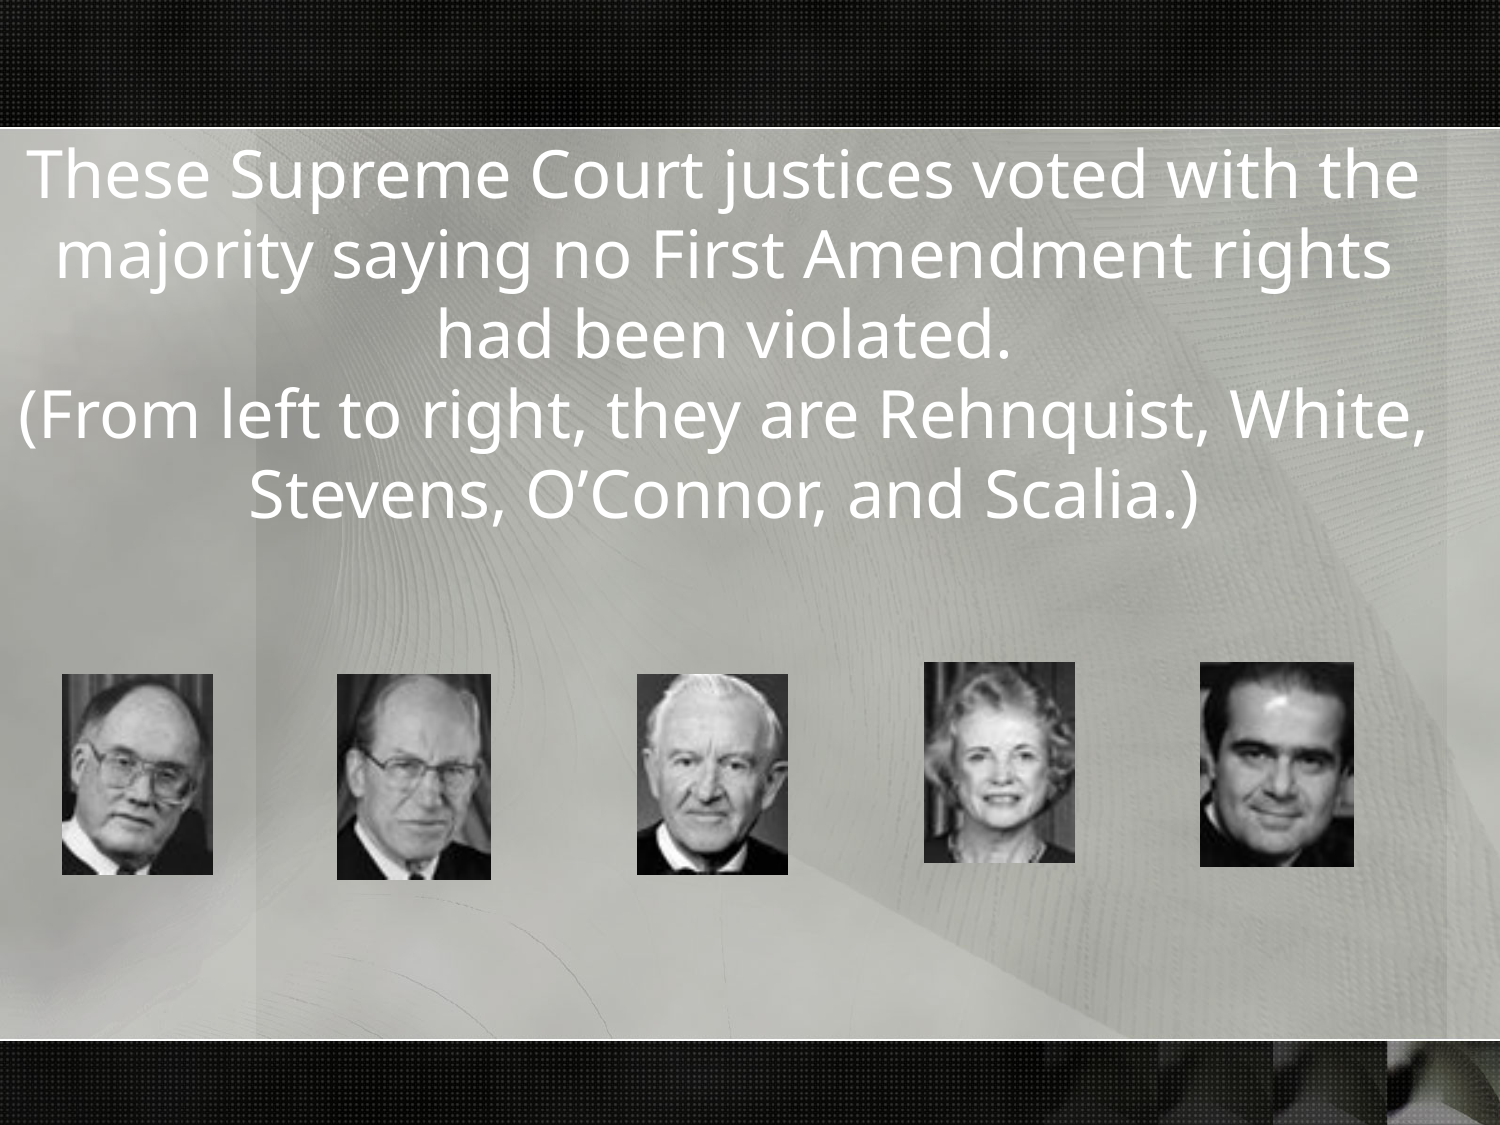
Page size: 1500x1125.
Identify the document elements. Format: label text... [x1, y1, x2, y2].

picture [0, 0, 1500, 1125]
text_box These Supreme Court justices voted with the majority saying no First Amendment rights had been violated. (From left to right, they are Rehnquist, White, Stevens, O’Connor, and Scalia.) [0, 124, 1450, 540]
